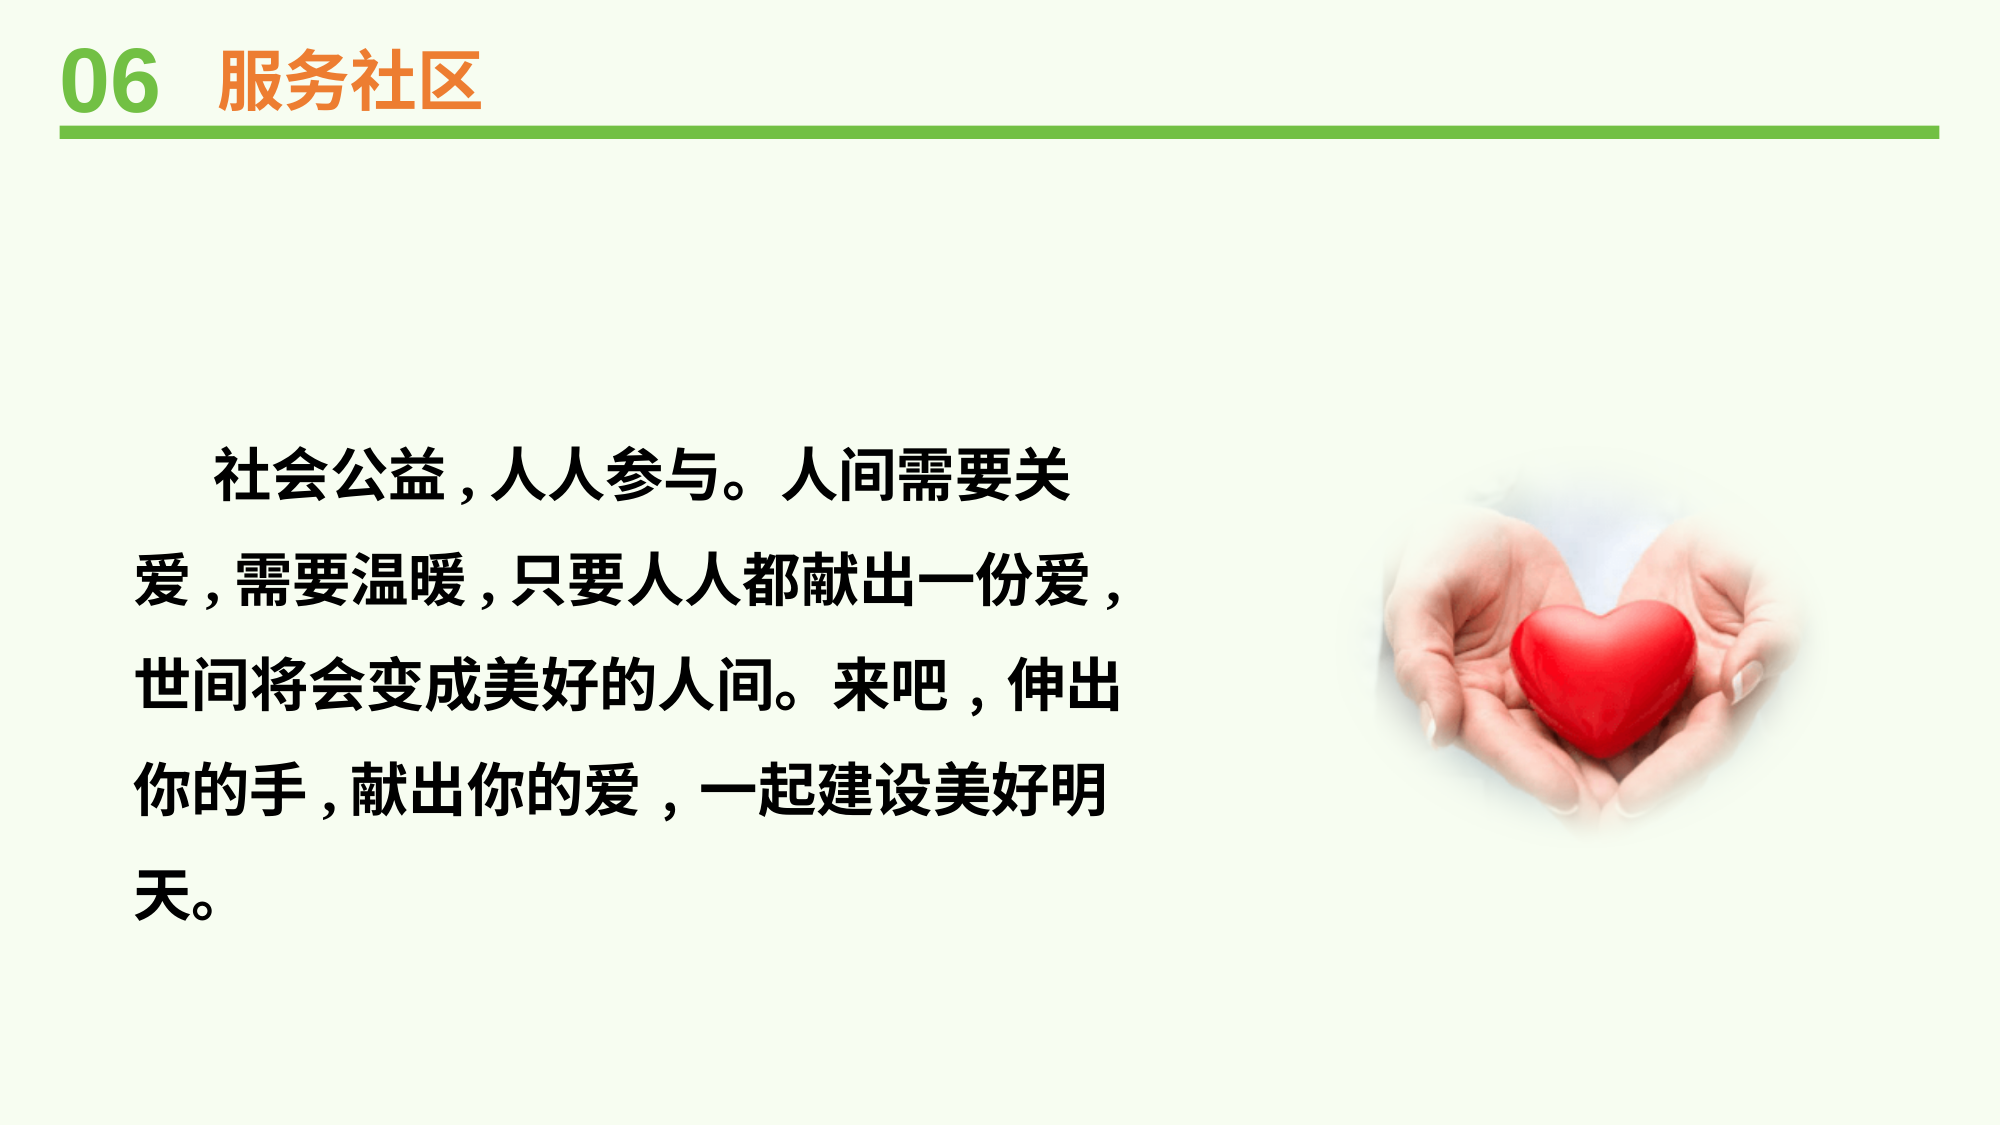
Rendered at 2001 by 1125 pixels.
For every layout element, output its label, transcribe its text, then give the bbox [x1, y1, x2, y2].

picture [1323, 438, 1841, 856]
text_box [59, 125, 1940, 140]
text_box 服务社区 [202, 31, 871, 127]
text_box 06 [59, 24, 161, 128]
text_box 社会公益,人人参与。人间需要关爱,需要温暖,只要人人都献出一份爱,世间将会变成美好的人间。来吧﹐伸出你的手,献出你的爱﹐一起建设美好明天。 [118, 395, 1139, 936]
